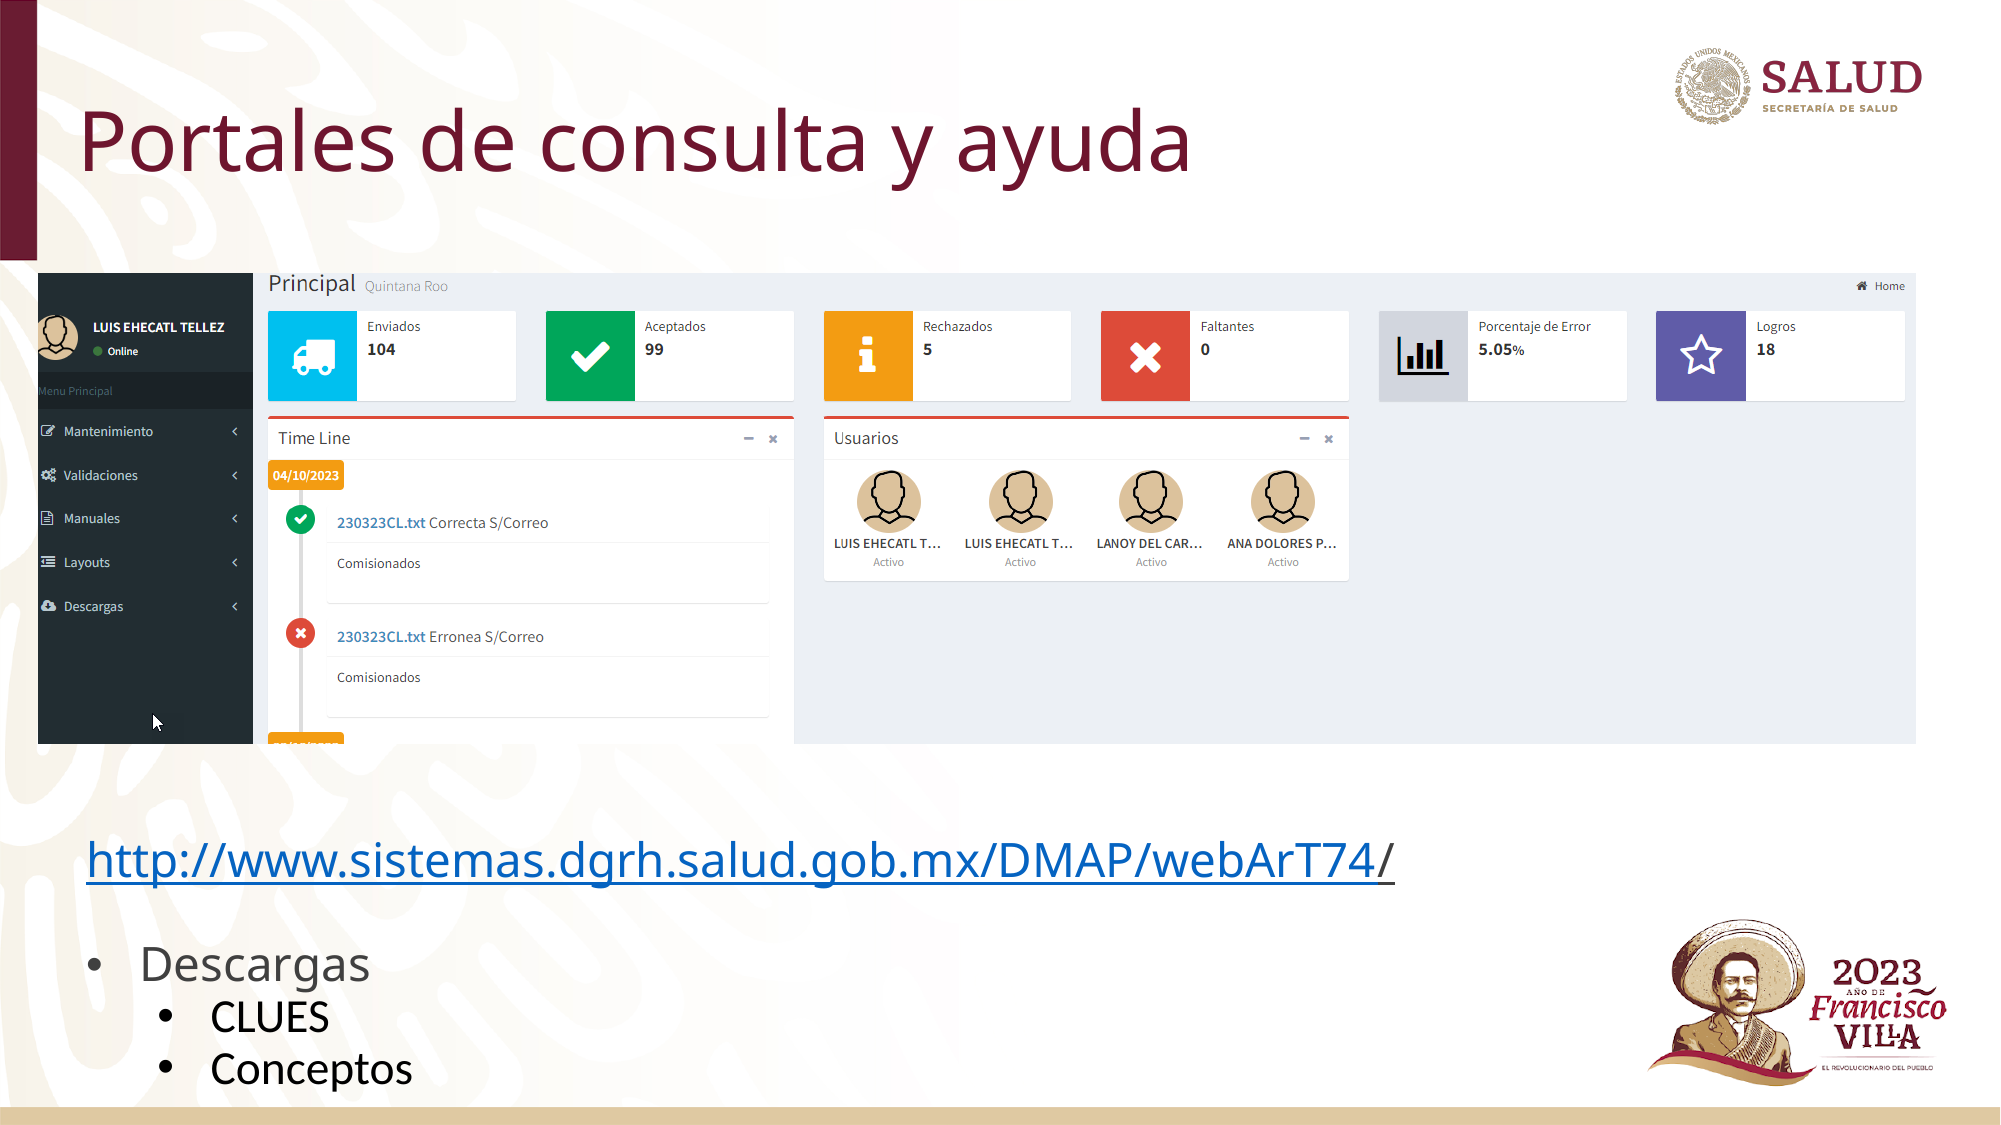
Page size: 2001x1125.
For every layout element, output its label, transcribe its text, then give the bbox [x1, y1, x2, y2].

picture [0, 0, 2001, 1125]
list http://www.sistemas.dgrh.salud.gob.mx/DMAP/webArT74/ Descargas CLUES Conceptos [70, 823, 1946, 1104]
title Portales de consulta y ayuda [62, 92, 1937, 310]
